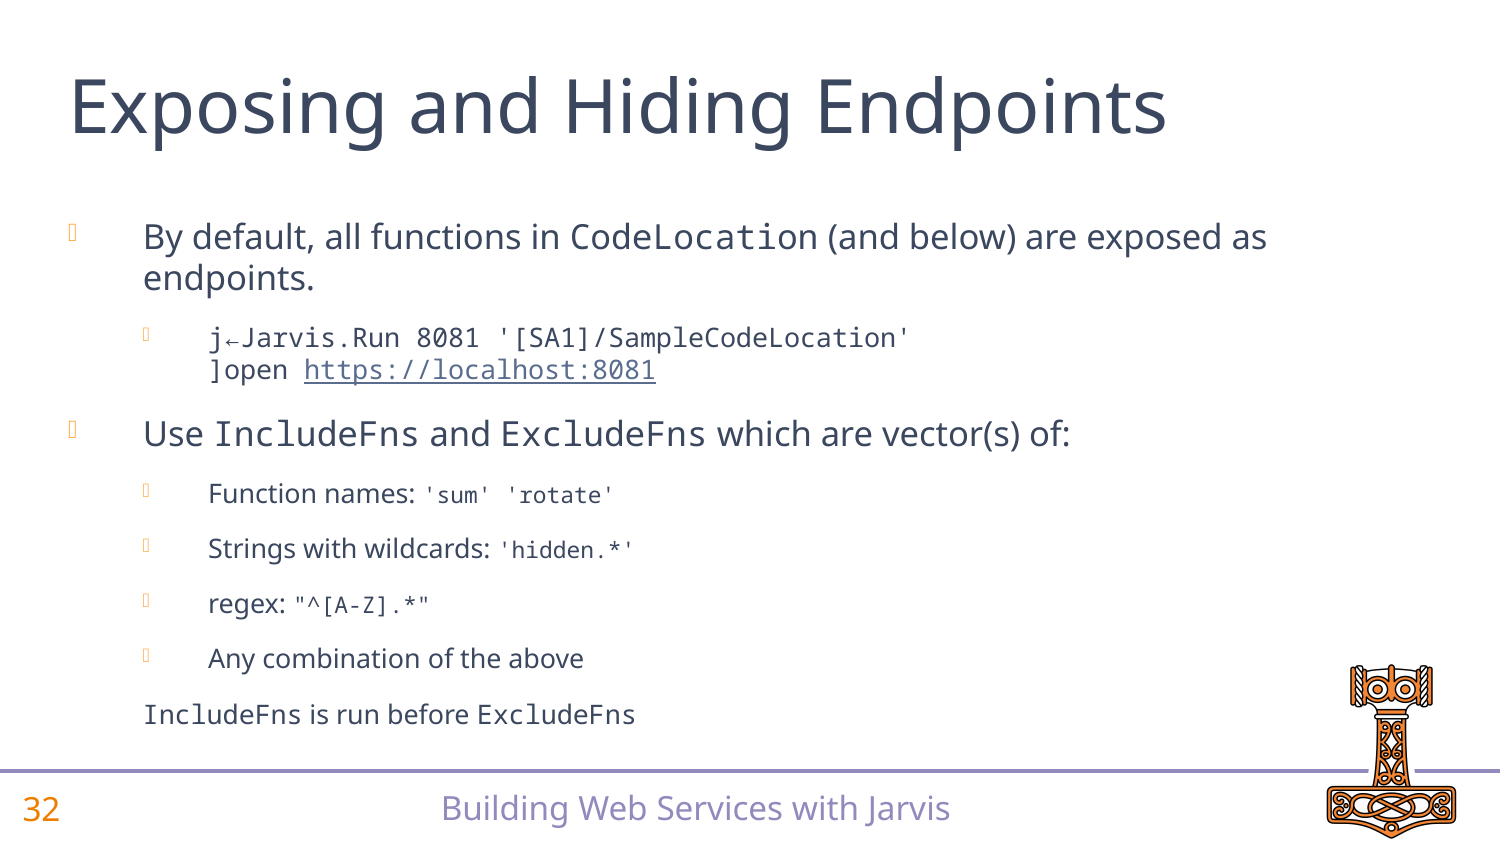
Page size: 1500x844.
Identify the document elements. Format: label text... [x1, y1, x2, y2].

title Exposing and Hiding Endpoints [53, 43, 1203, 157]
picture [1320, 655, 1461, 844]
list By default, all functions in CodeLocation (and below) are exposed as endpoints. j←Jarvis.Run 8081 '[SA1]/SampleCodeLocation' ]open https://localhost:8081 Use IncludeFns and ExcludeFns which are vector(s) of: Function names: 'sum' 'rotate' Strings with wildcards: 'hidden.*' regex: "^[A-Z].*" Any combination of the above IncludeFns is run before ExcludeFns [53, 207, 1447, 740]
